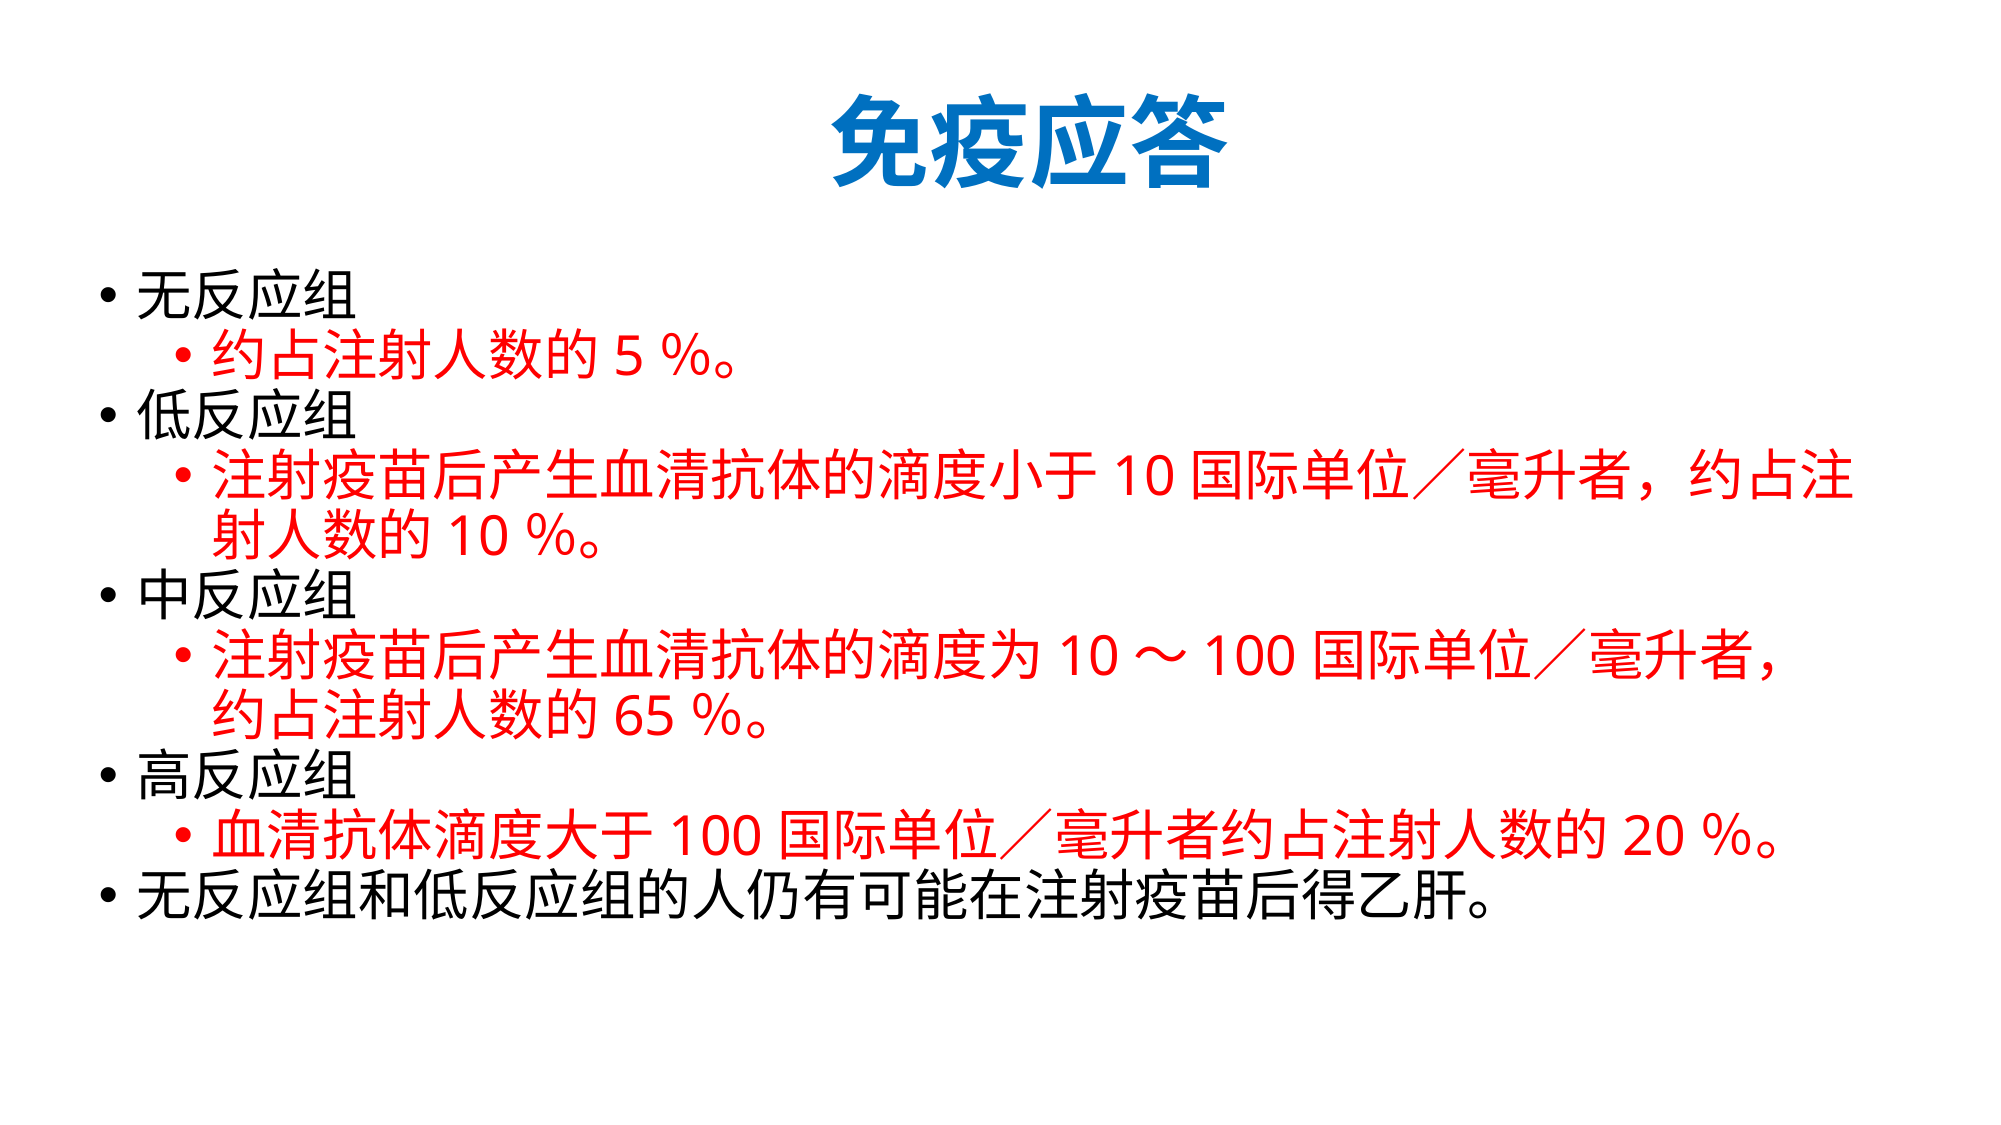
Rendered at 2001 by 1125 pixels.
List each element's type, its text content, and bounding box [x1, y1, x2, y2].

text_box 无反应组 约占注射人数的5％。 低反应组 注射疫苗后产生血清抗体的滴度小于10国际单位／毫升者，约占注射人数的10％。 中反应组 注射疫苗后产生血清抗体的滴度为10～100国际单位／毫升者，约占注射人数的65％。 高反应组 血清抗体滴度大于100国际单位／毫升者约占注射人数的20％。 无反应组和低反应组的人仍有可能在注射疫苗后得乙肝。 [78, 257, 1880, 966]
text_box 免疫应答 [218, 71, 1842, 207]
